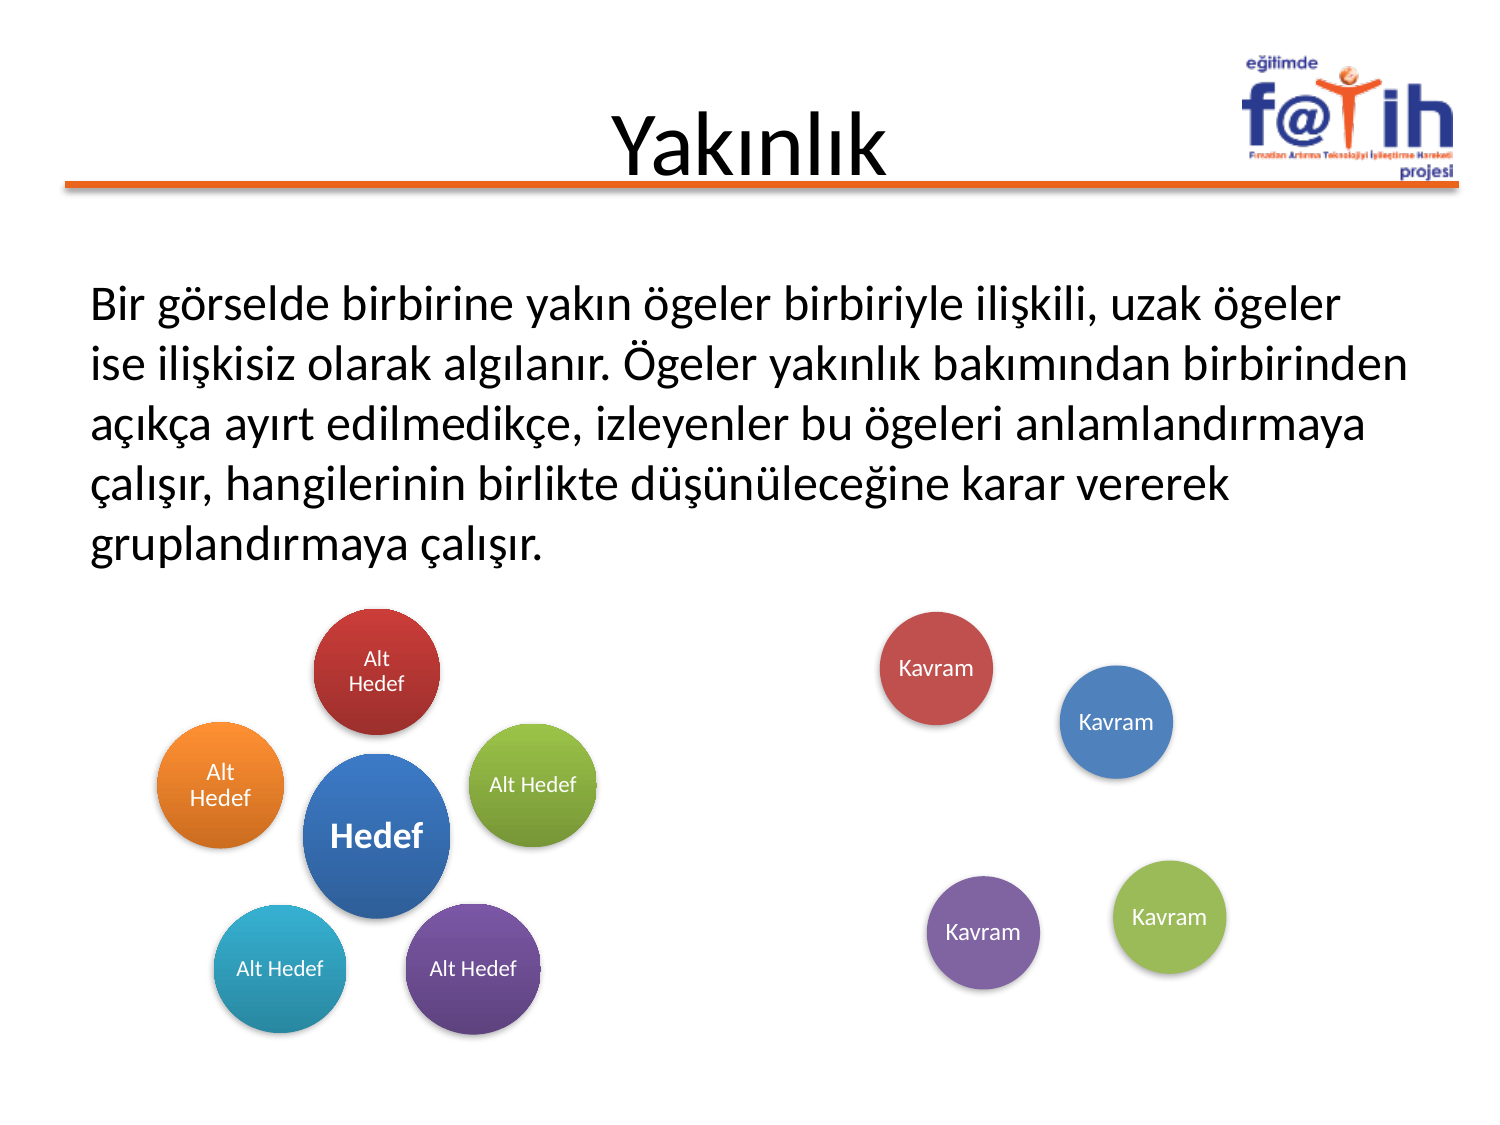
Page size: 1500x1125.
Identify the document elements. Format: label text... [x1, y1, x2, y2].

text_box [855, 597, 1229, 1016]
picture [1425, 54, 1453, 182]
list Bir görselde birbirine yakın ögeler birbiriyle ilişkili, uzak ögeler ise ilişkisiz olarak algılanır. Ögeler yakınlık bakımından birbirinden açıkça ayırt edilmedikçe, izleyenler bu ögeleri anlamlandırmaya çalışır, hangilerinin birlikte düşünüleceğine karar vererek gruplandırmaya çalışır. [75, 262, 1425, 1005]
title Yakınlık [75, 45, 1425, 233]
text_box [147, 609, 607, 1034]
